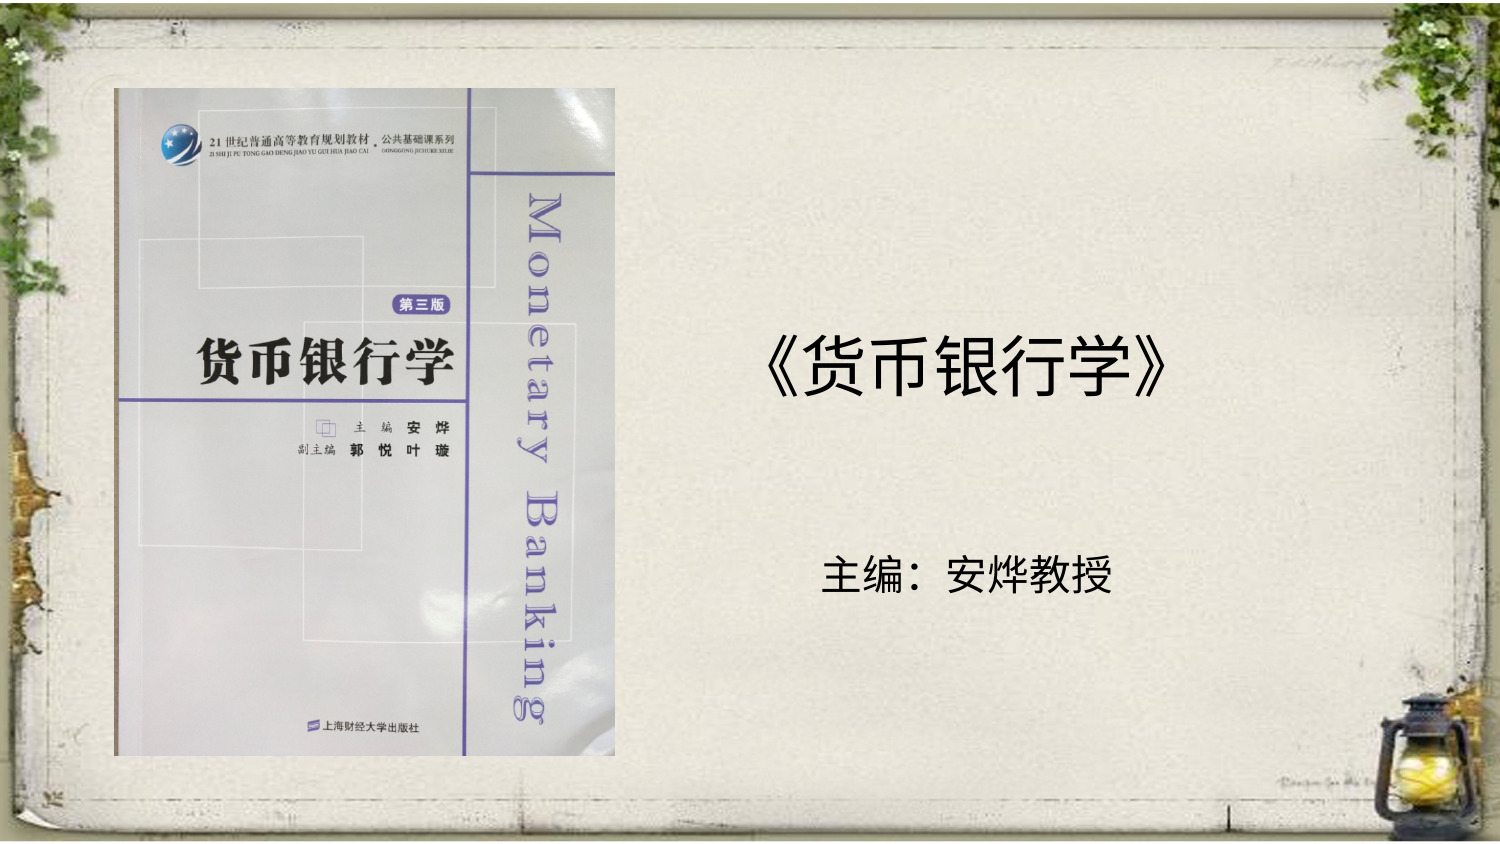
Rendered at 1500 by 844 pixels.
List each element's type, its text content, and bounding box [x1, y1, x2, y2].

picture [0, 0, 1500, 844]
text_box 《货币银行学》 主编：安烨教授 [718, 276, 1216, 727]
